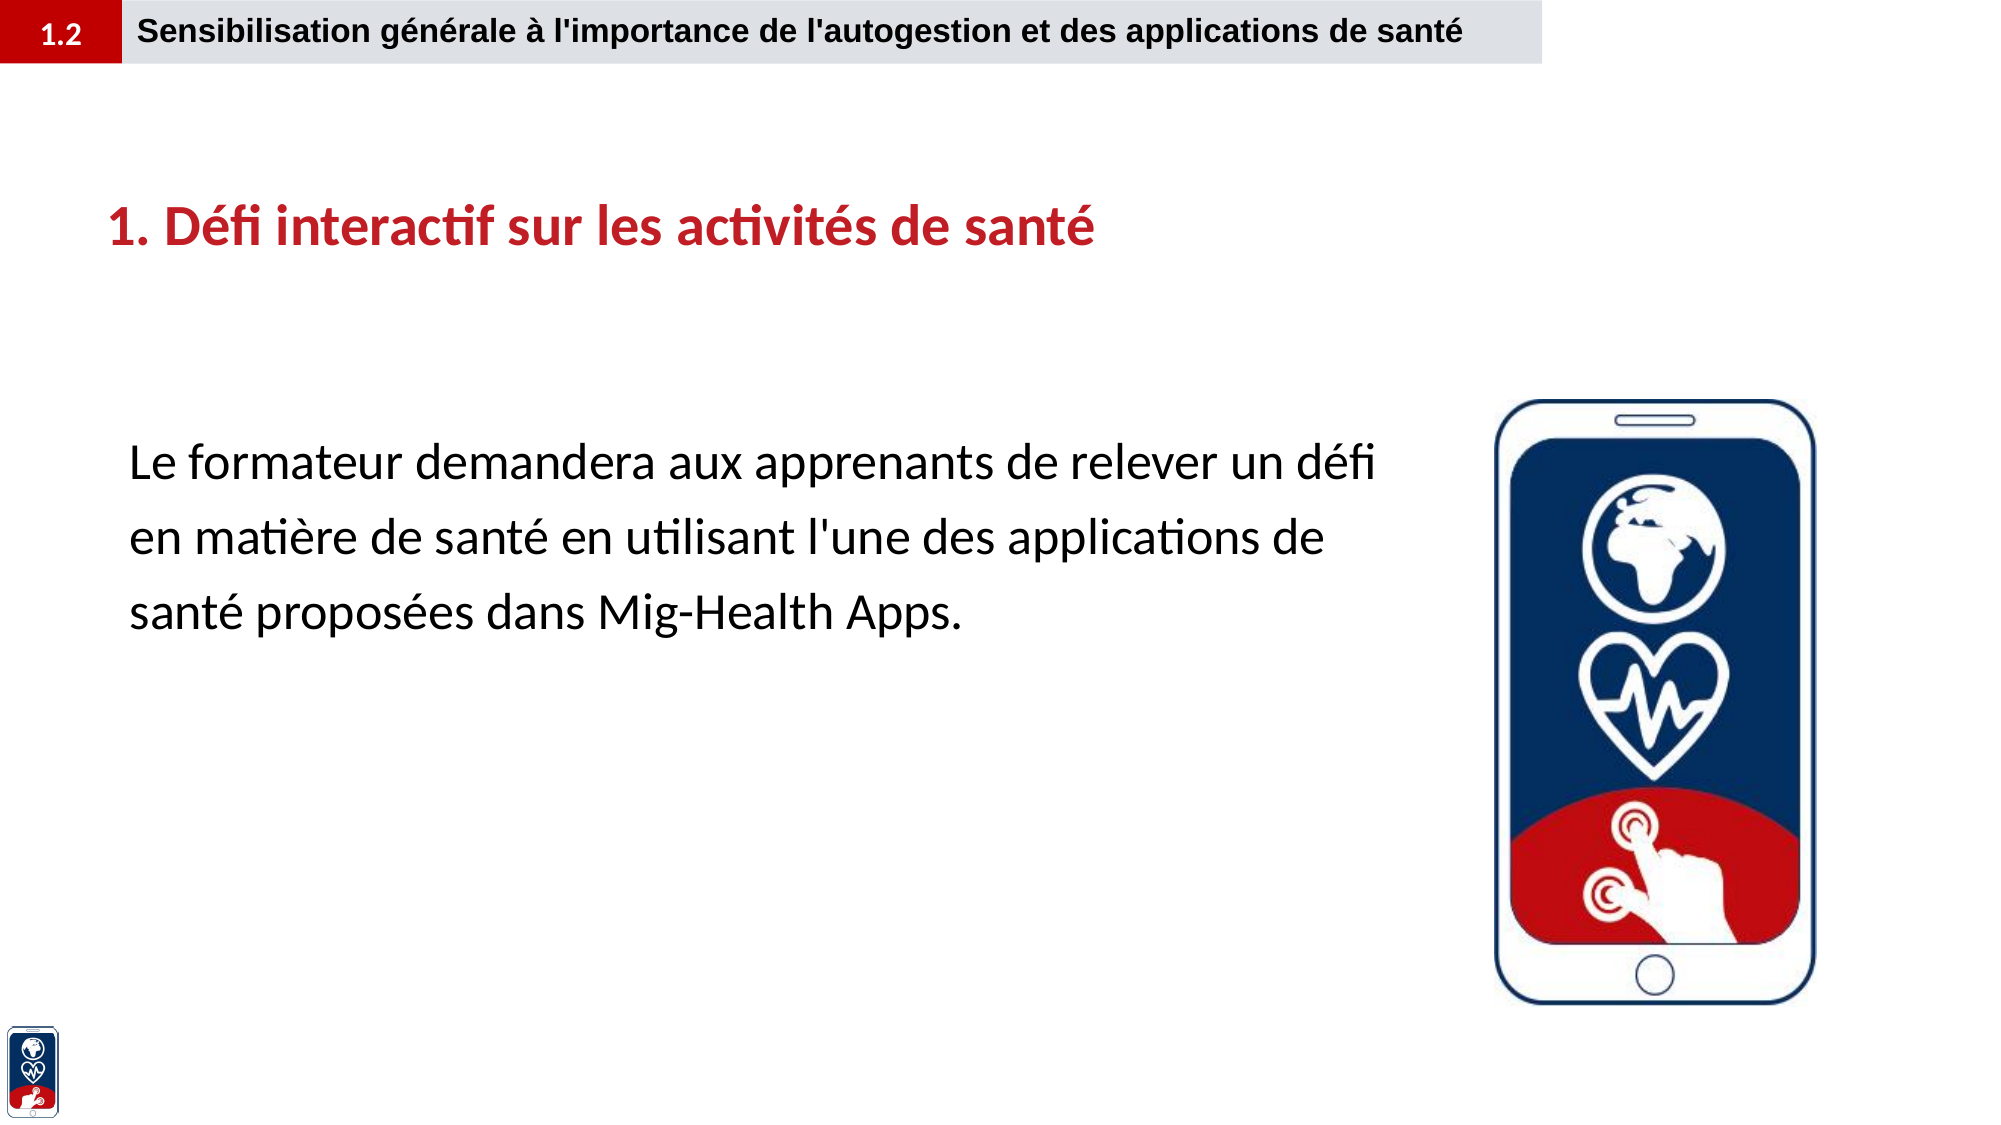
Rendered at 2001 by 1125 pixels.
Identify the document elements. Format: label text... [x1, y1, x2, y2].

text_box 1.2 [0, 0, 122, 64]
text_box Le formateur demandera aux apprenants de relever un défi en matière de santé en utilisant l'une des applications de santé proposées dans Mig-Health Apps. [114, 399, 1450, 740]
title 1. Défi interactif sur les activités de santé [91, 177, 1906, 277]
text_box Sensibilisation générale à l'importance de l'autogestion et des applications de santé [122, 0, 1543, 64]
picture [1494, 399, 1817, 1008]
picture [7, 1026, 59, 1118]
